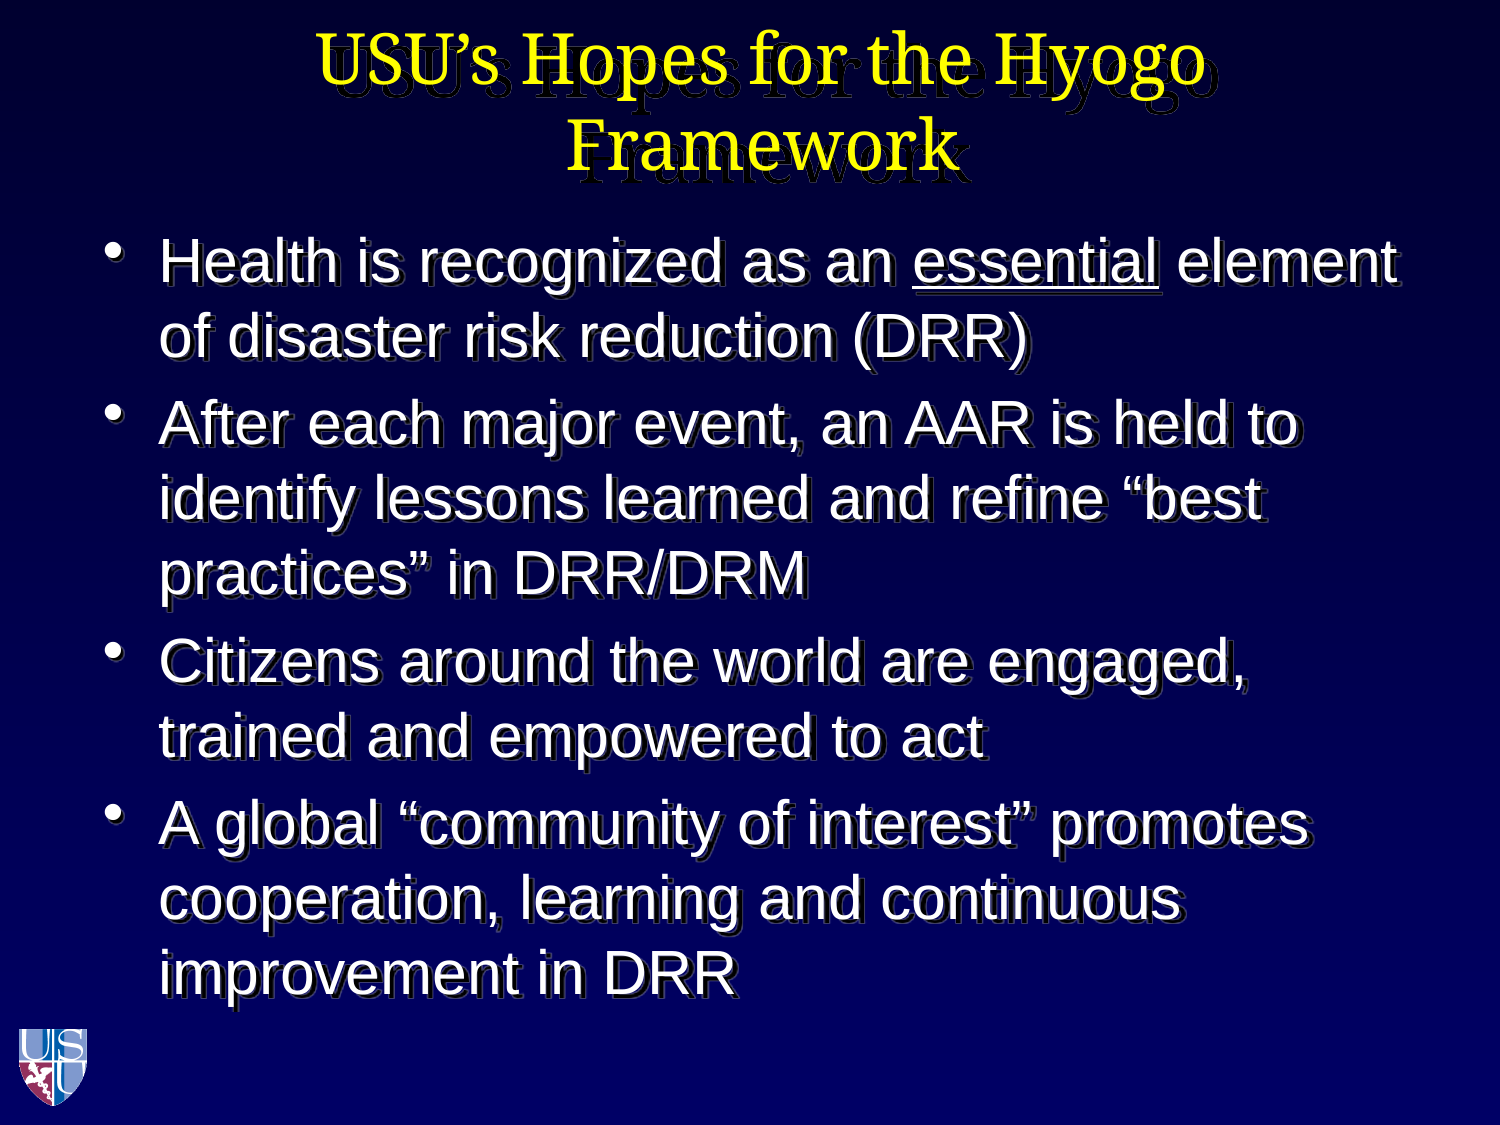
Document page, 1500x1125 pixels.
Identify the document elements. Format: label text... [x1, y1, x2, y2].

title USU’s Hopes for the Hyogo Framework [124, 5, 1401, 194]
list Health is recognized as an essential element of disaster risk reduction (DRR) After each major event, an AAR is held to identify lessons learned and refine “best practices” in DRR/DRM Citizens around the world are engaged, trained and empowered to act A global “community of interest” promotes cooperation, learning and continuous improvement in DRR [87, 212, 1441, 888]
picture [19, 1029, 87, 1106]
